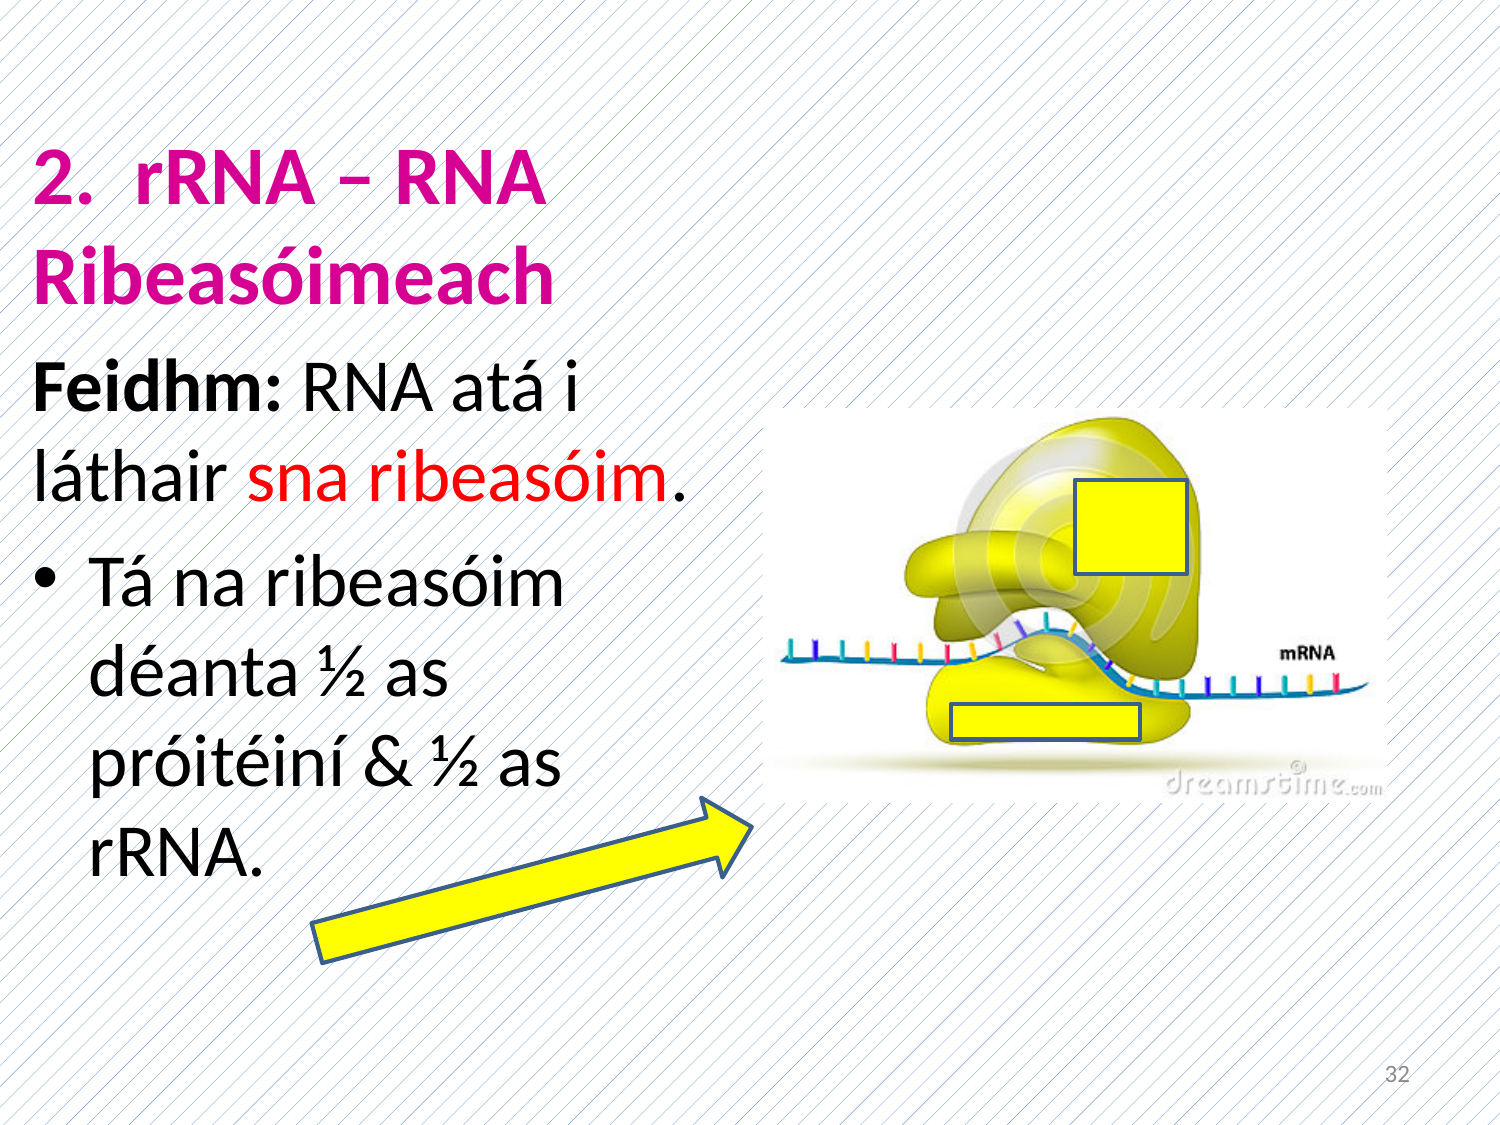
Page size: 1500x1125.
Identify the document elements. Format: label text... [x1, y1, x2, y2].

slide_number 32 [1074, 1042, 1425, 1103]
picture [762, 408, 1388, 804]
text_box [309, 795, 754, 966]
list 2. rRNA – RNA Ribeasóimeach Feidhm: RNA atá i láthair sna ribeasóim. Tá na ribeasóim déanta ½ as próitéiní & ½ as rRNA. [17, 113, 732, 1094]
